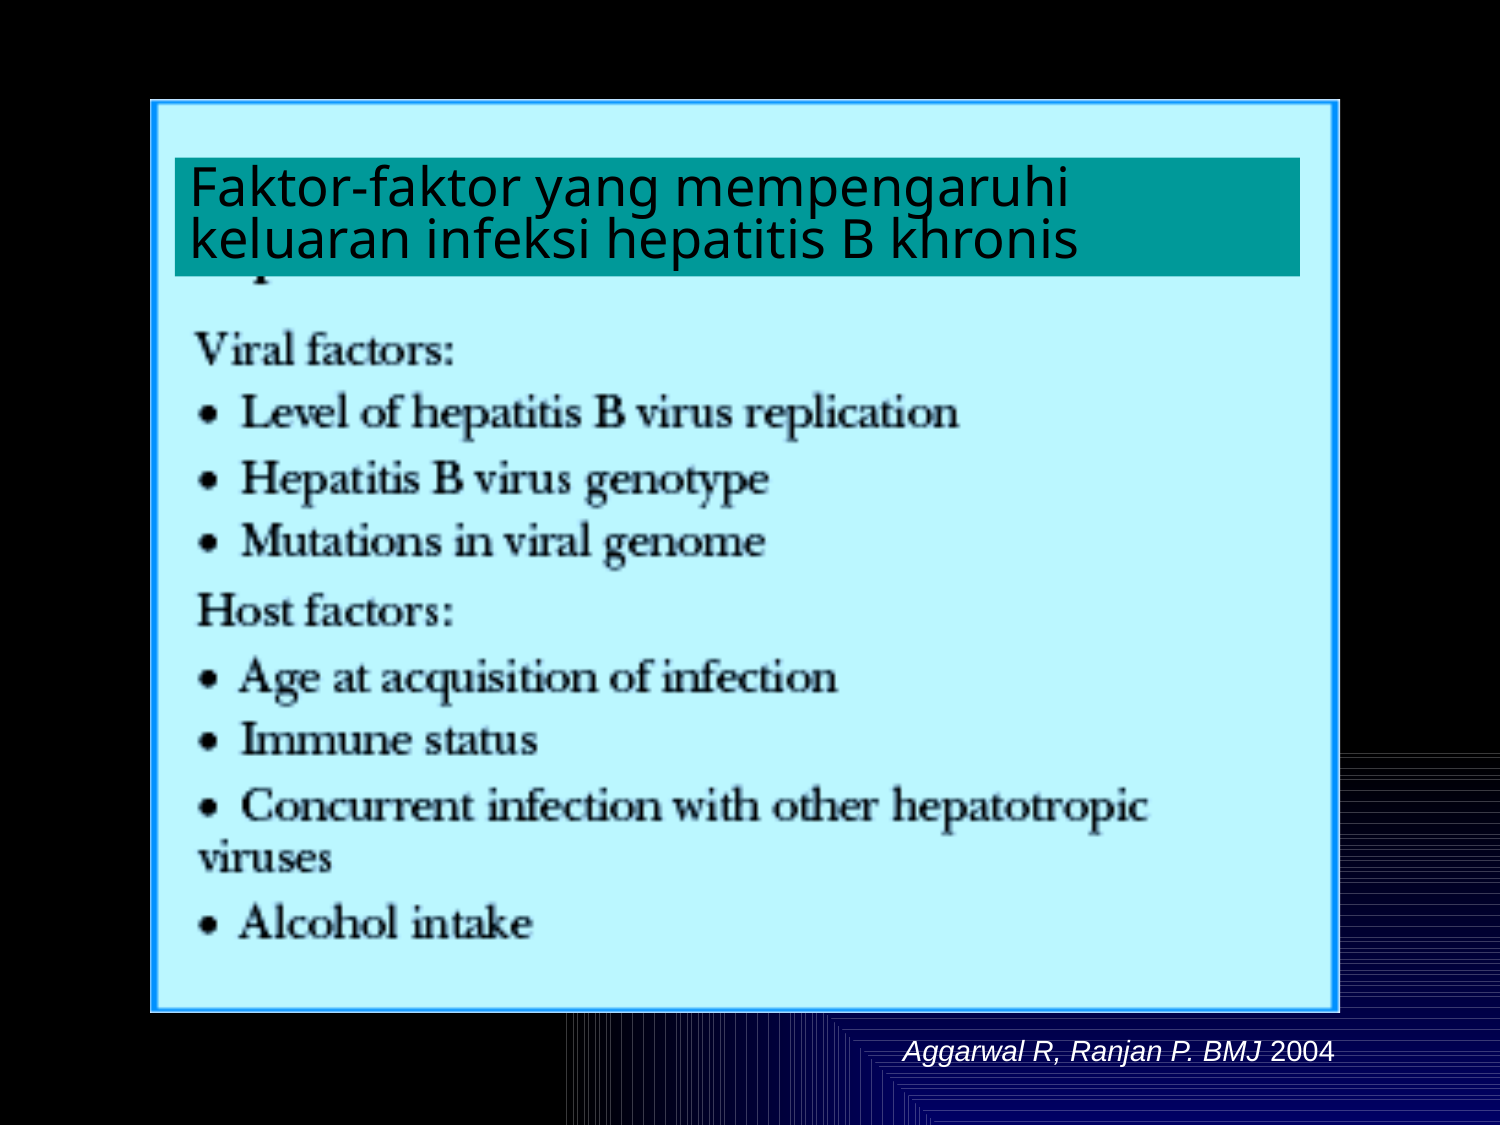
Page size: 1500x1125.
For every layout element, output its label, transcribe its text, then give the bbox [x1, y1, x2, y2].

text_box Aggarwal R, Ranjan P. BMJ 2004 [624, 1024, 1350, 1075]
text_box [149, 99, 1341, 1013]
